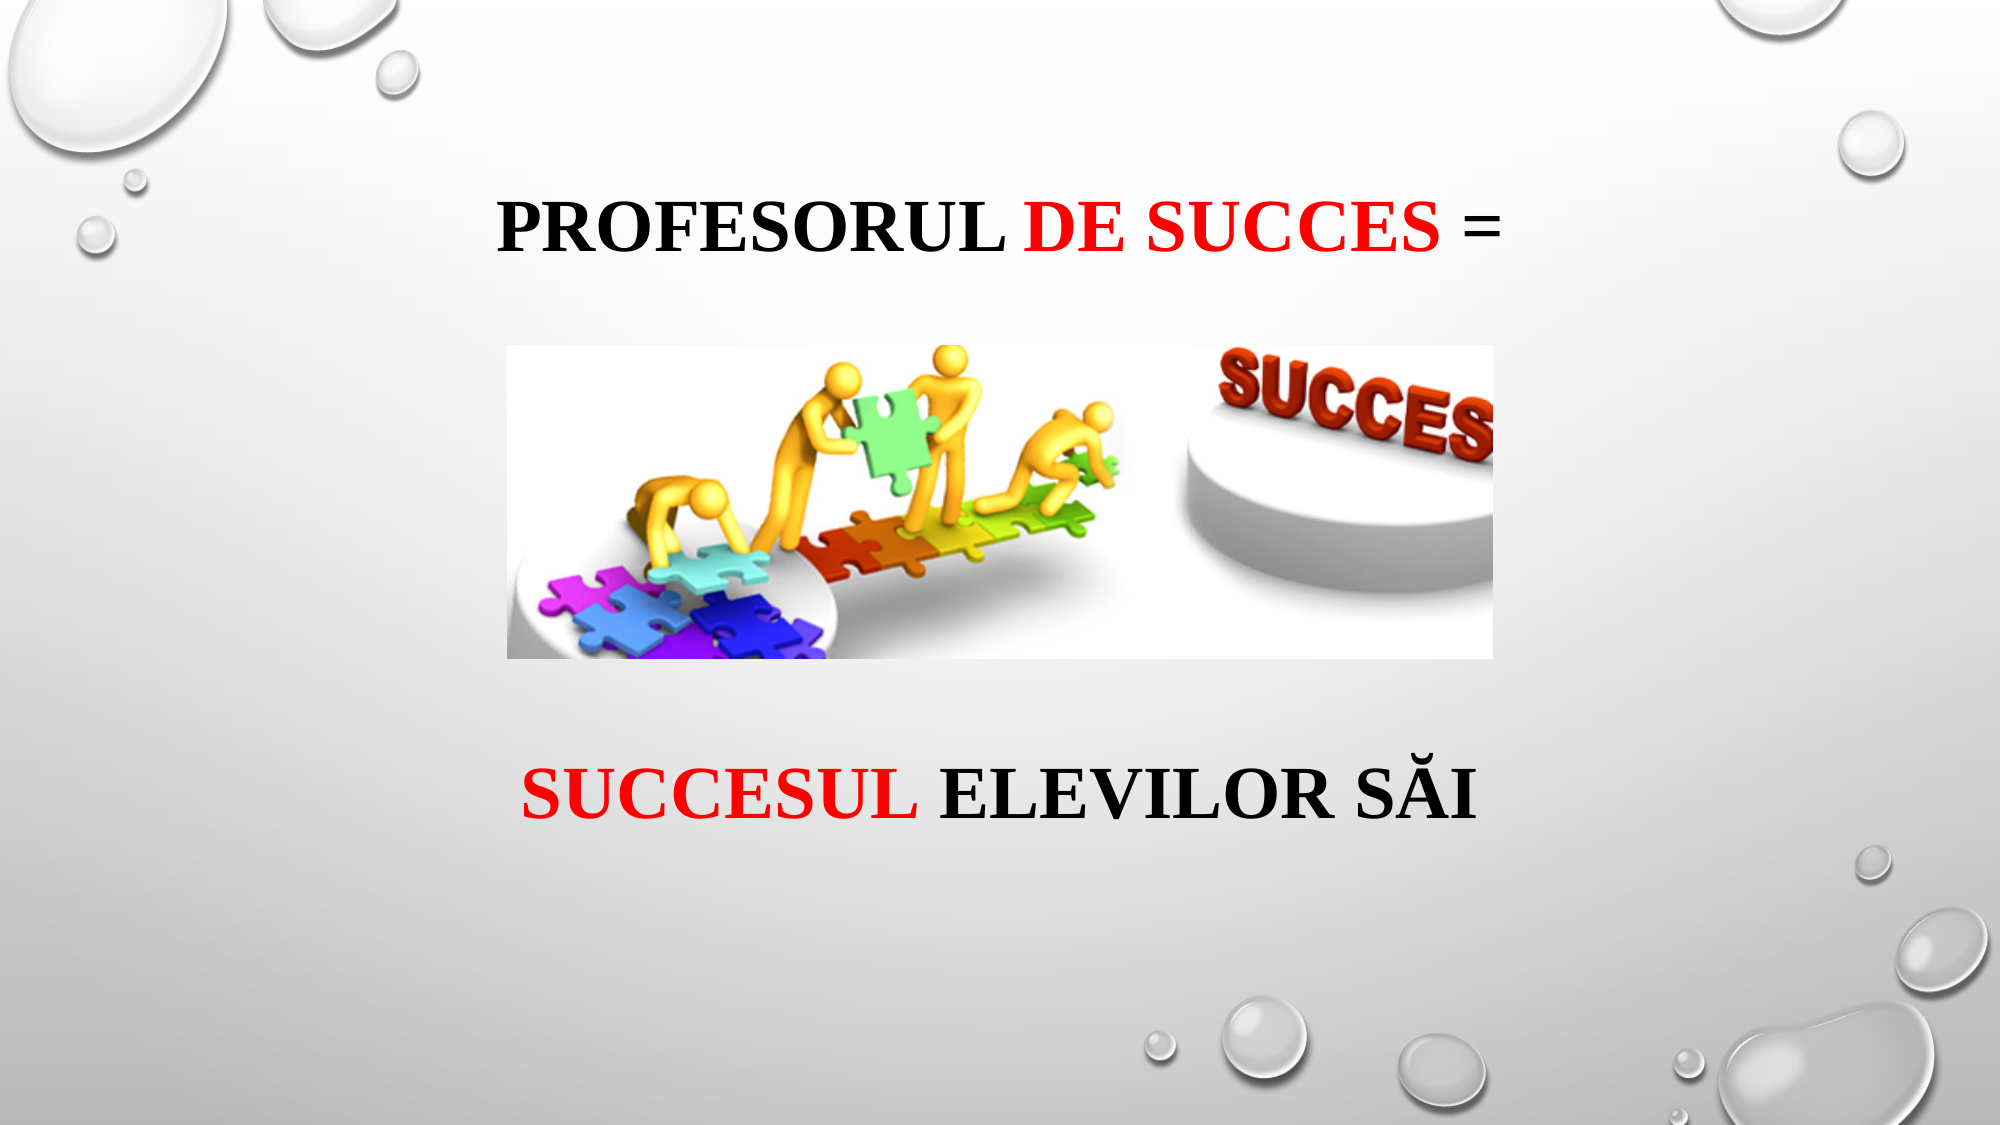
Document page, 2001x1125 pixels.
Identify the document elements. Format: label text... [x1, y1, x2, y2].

picture [0, 0, 2000, 1125]
title PROFESORUL de succes = SUCCESUL ELEVILOR SĂI [149, 101, 1851, 920]
